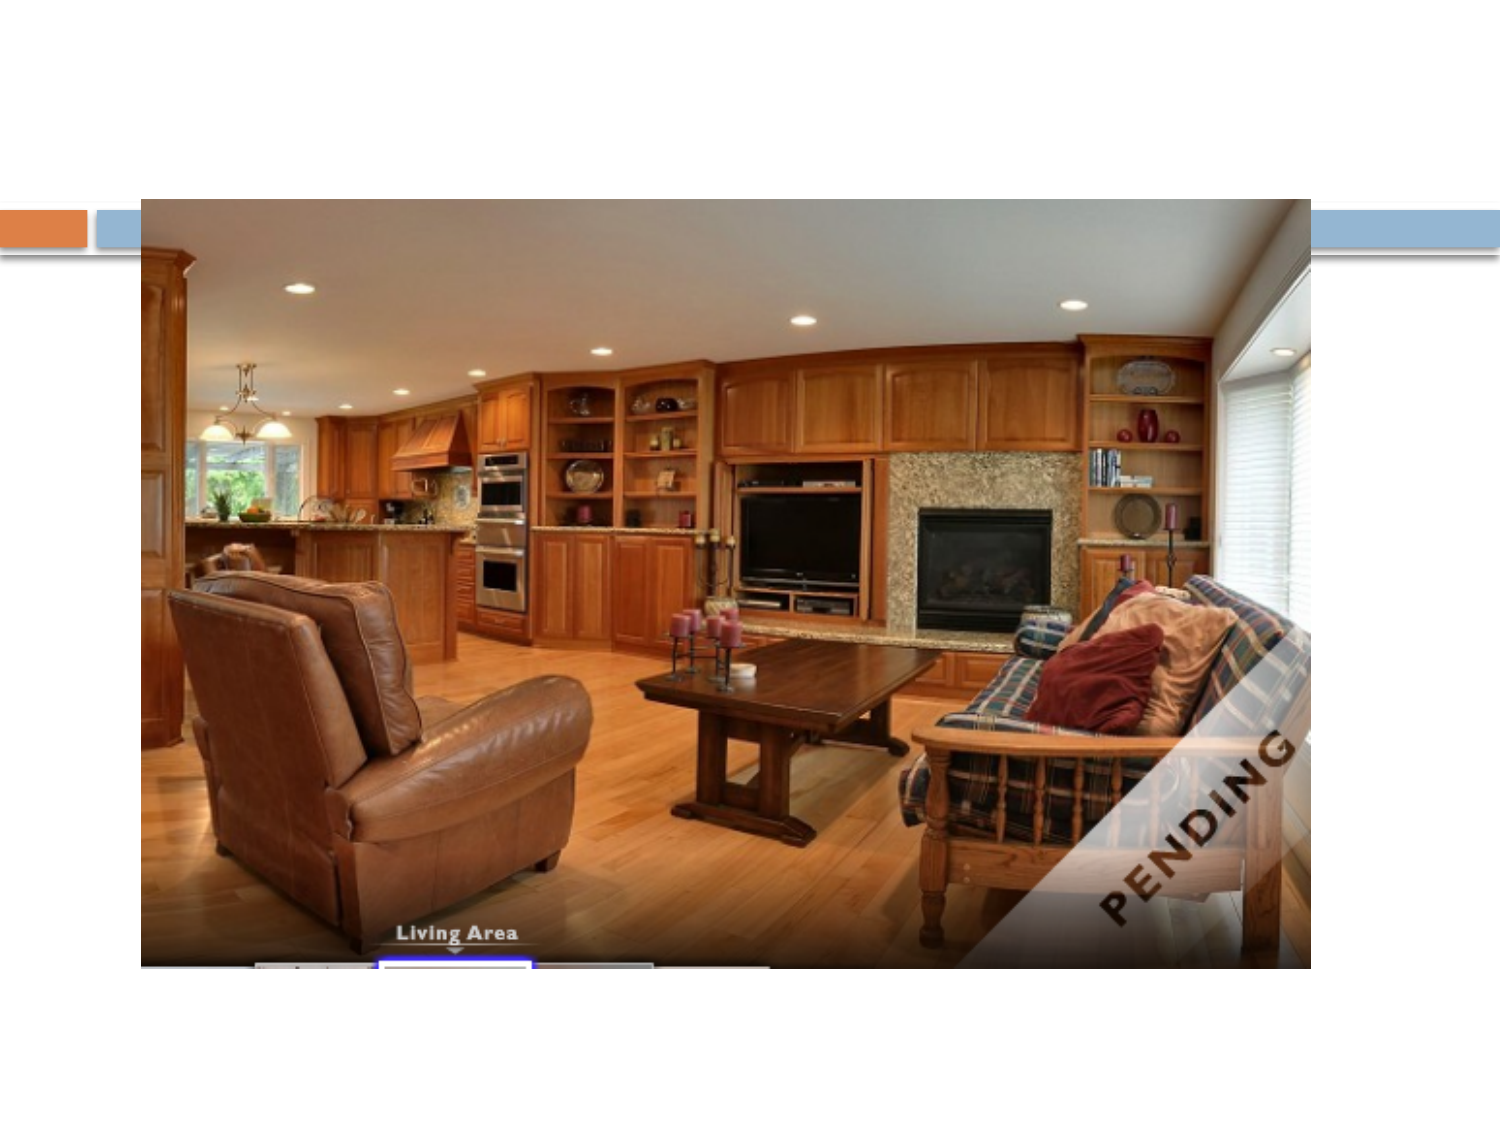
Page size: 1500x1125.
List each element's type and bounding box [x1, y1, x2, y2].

picture [140, 199, 1311, 969]
